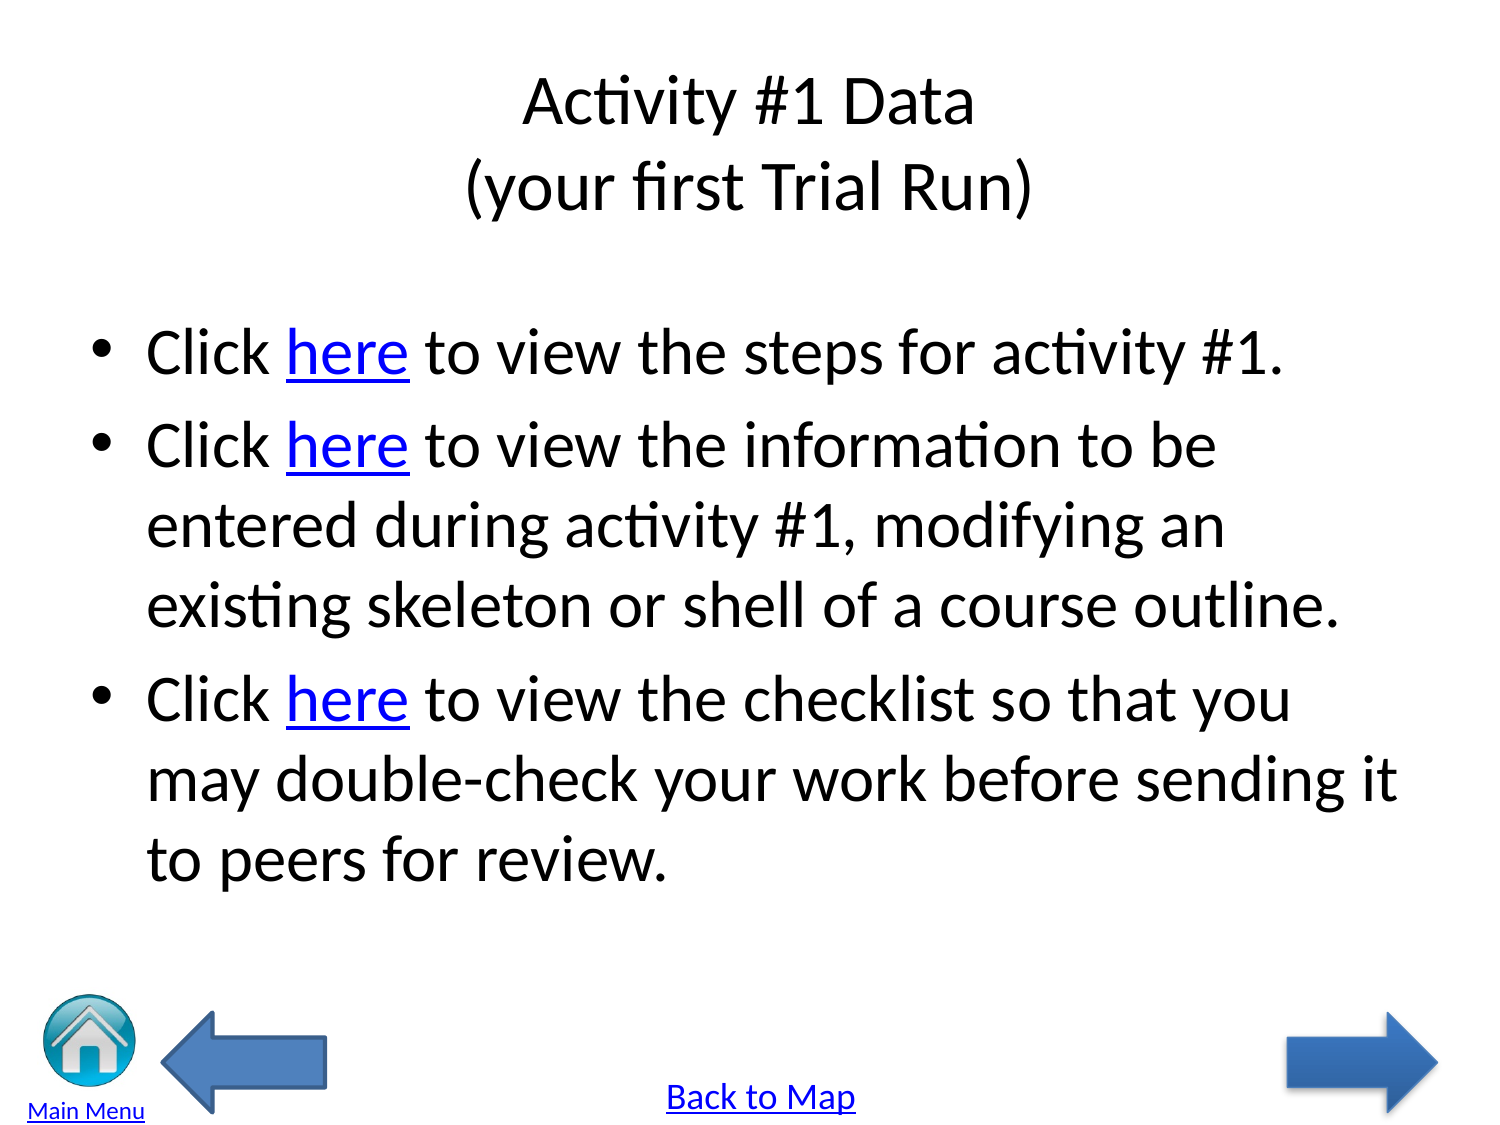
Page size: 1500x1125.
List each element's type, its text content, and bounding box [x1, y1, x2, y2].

list Click here to view the steps for activity #1. Click here to view the information to be entered during activity #1, modifying an existing skeleton or shell of a course outline. Click here to view the checklist so that you may double-check your work before sending it to peers for review. [75, 299, 1425, 1005]
picture [37, 987, 141, 1091]
title Activity #1 Data (your first Trial Run) [75, 45, 1425, 233]
text_box Back to Map [651, 1064, 871, 1125]
